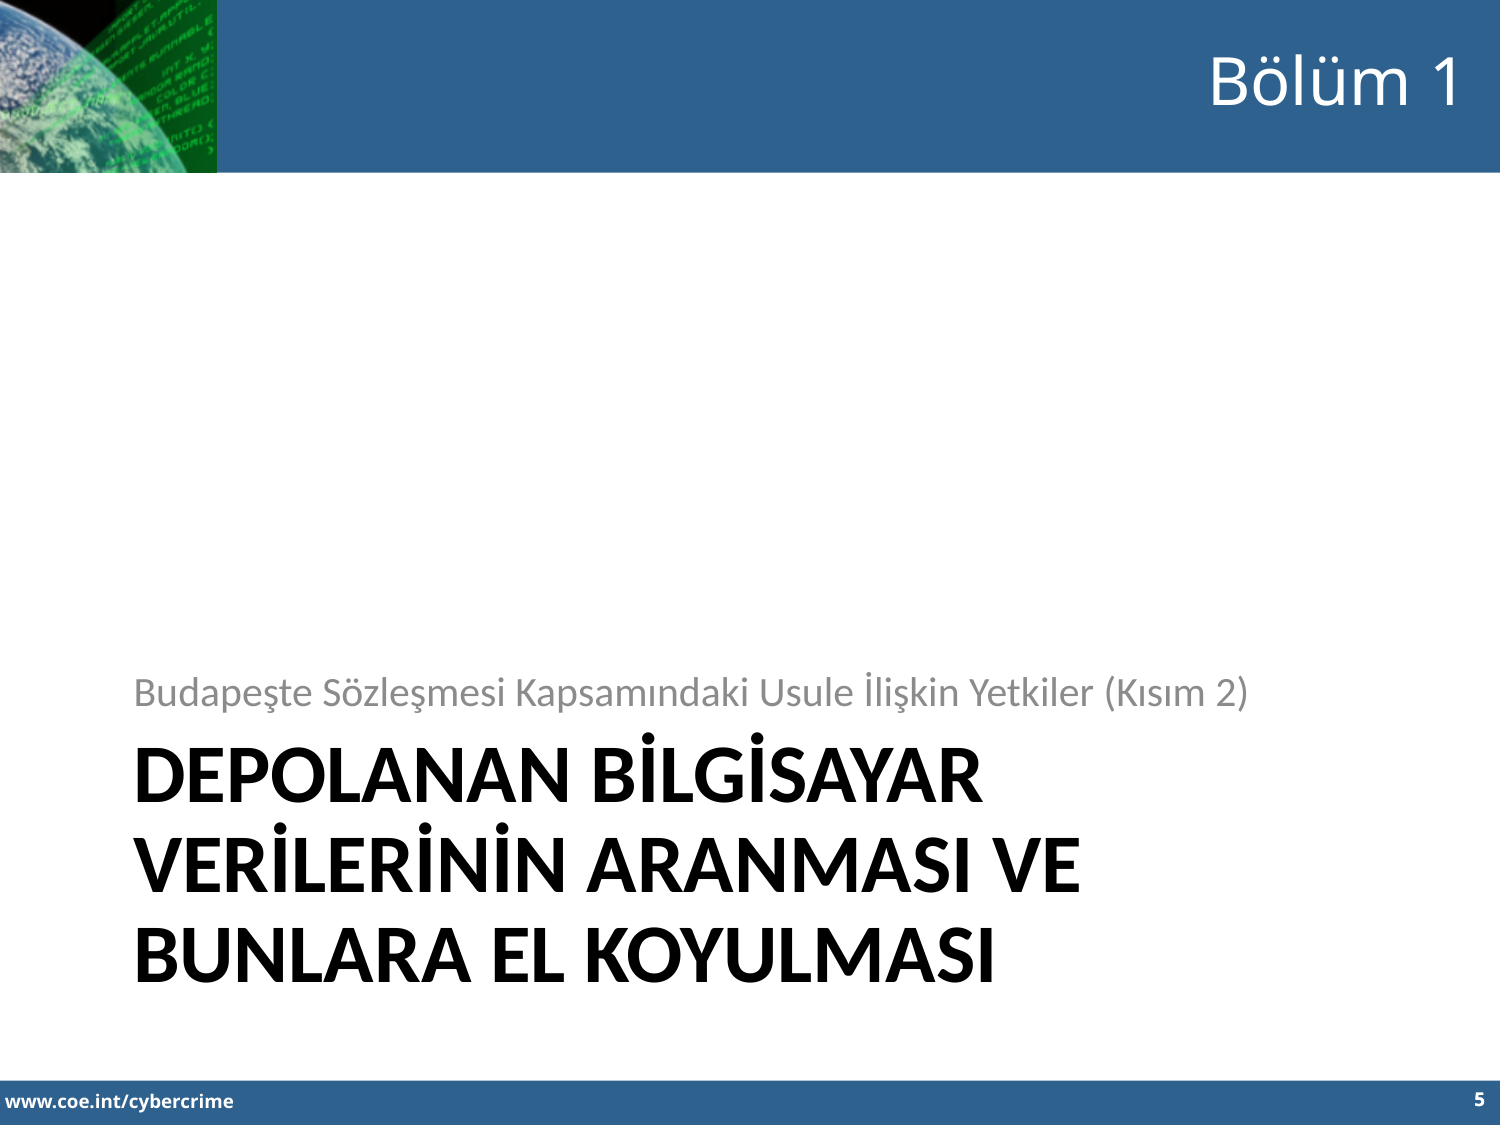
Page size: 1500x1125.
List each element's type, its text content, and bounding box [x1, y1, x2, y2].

title Depolanan bİLGİsayar verİlerİNİn aranmasI ve bunlara el koyulmasI [118, 723, 1394, 947]
picture [0, 0, 217, 173]
text_box Bölüm 1 [230, 31, 1483, 126]
list Budapeşte Sözleşmesi Kapsamındaki Usule İlişkin Yetkiler (Kısım 2) [118, 476, 1394, 723]
